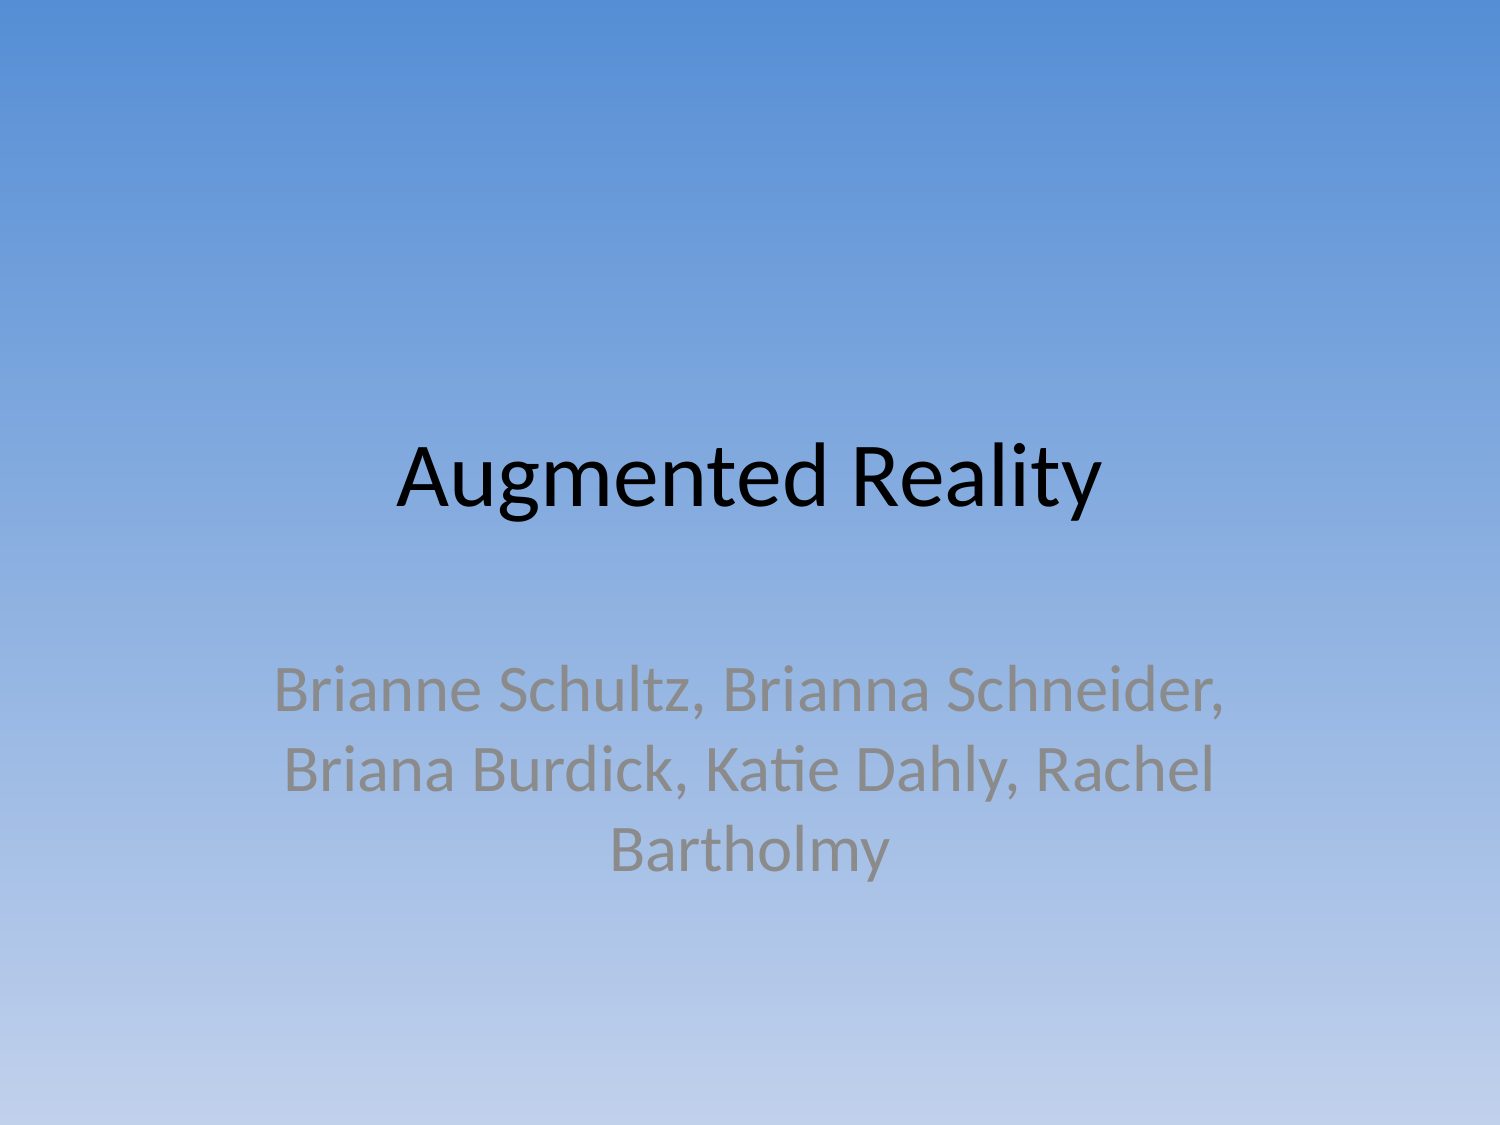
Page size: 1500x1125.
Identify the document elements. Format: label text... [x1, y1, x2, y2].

subtitle Brianne Schultz, Brianna Schneider, Briana Burdick, Katie Dahly, Rachel Bartholmy [225, 637, 1275, 925]
title Augmented Reality [112, 349, 1388, 591]
